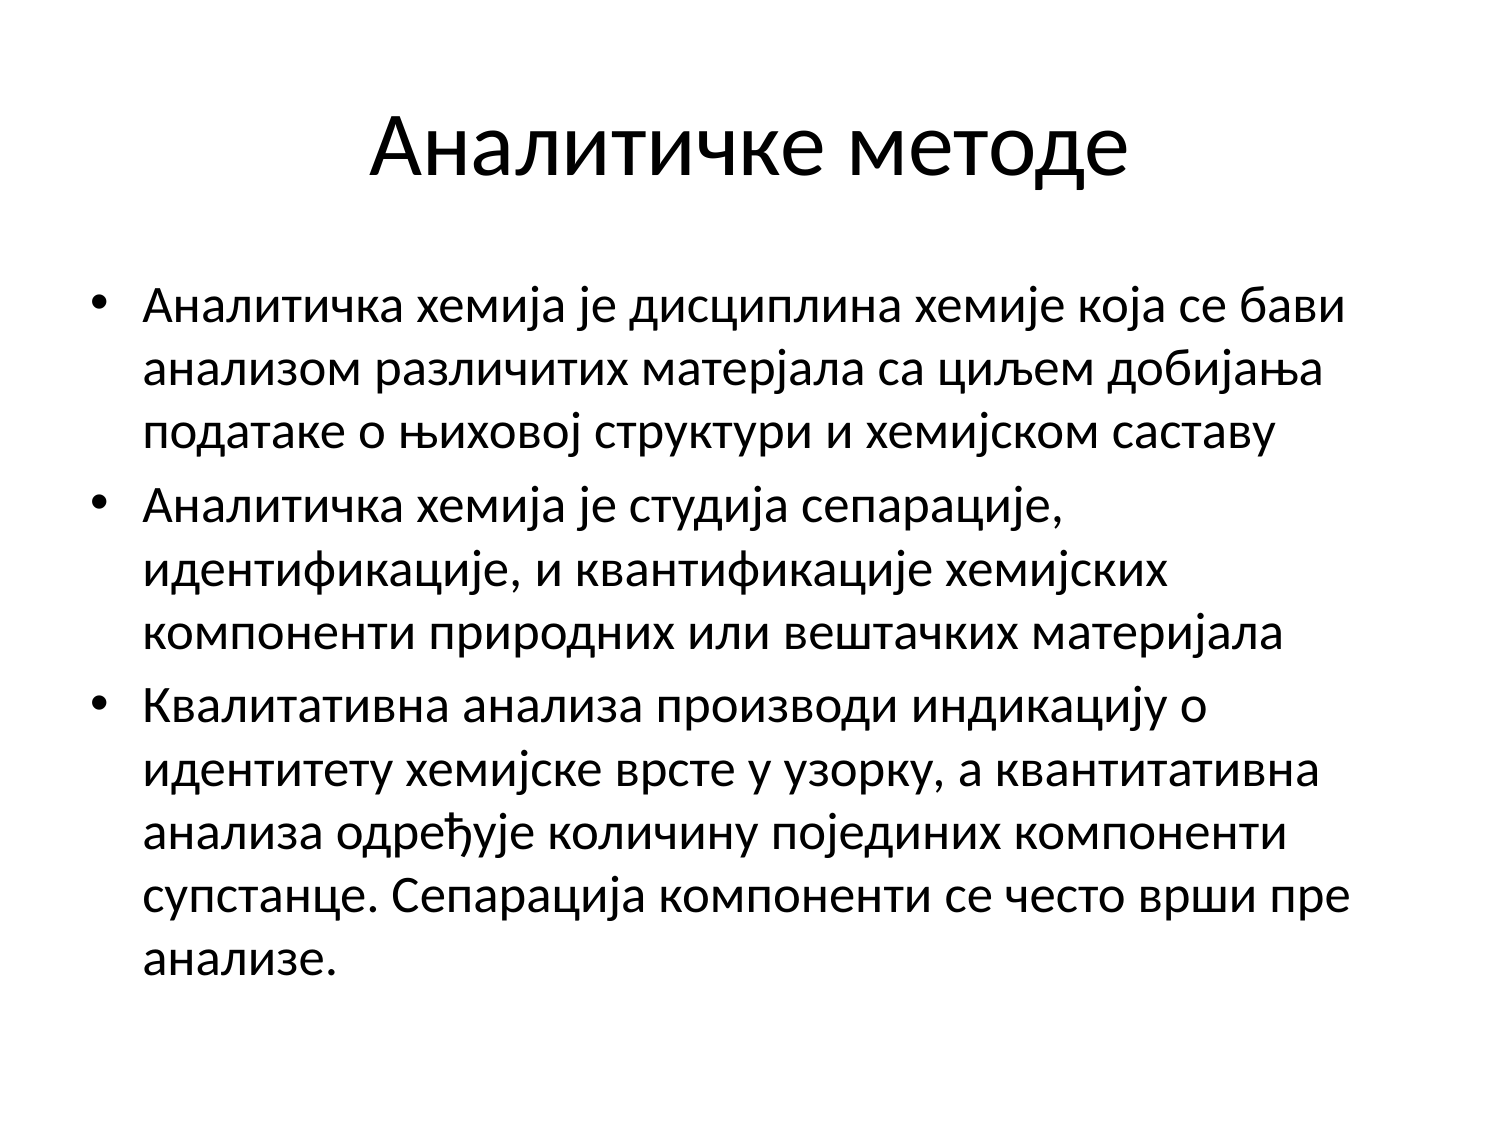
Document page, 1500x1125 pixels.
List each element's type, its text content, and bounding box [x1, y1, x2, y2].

title Аналитичке методе [75, 45, 1425, 233]
list Аналитичка хемија је дисциплина хемије која се бави анализом различитих матерјала са циљем добијања податаке о њиховој структури и хемијском саставу Аналитичка хемија је студија сепарације, идентификације, и квантификације хемијских компоненти природних или вештачких материјала Квалитативна анализа производи индикацију о идентитету хемијске врсте у узорку, а квантитативна анализа одређује количину појединих компоненти супстанце. Сепарација компоненти се често врши пре анализе. [75, 262, 1425, 1005]
